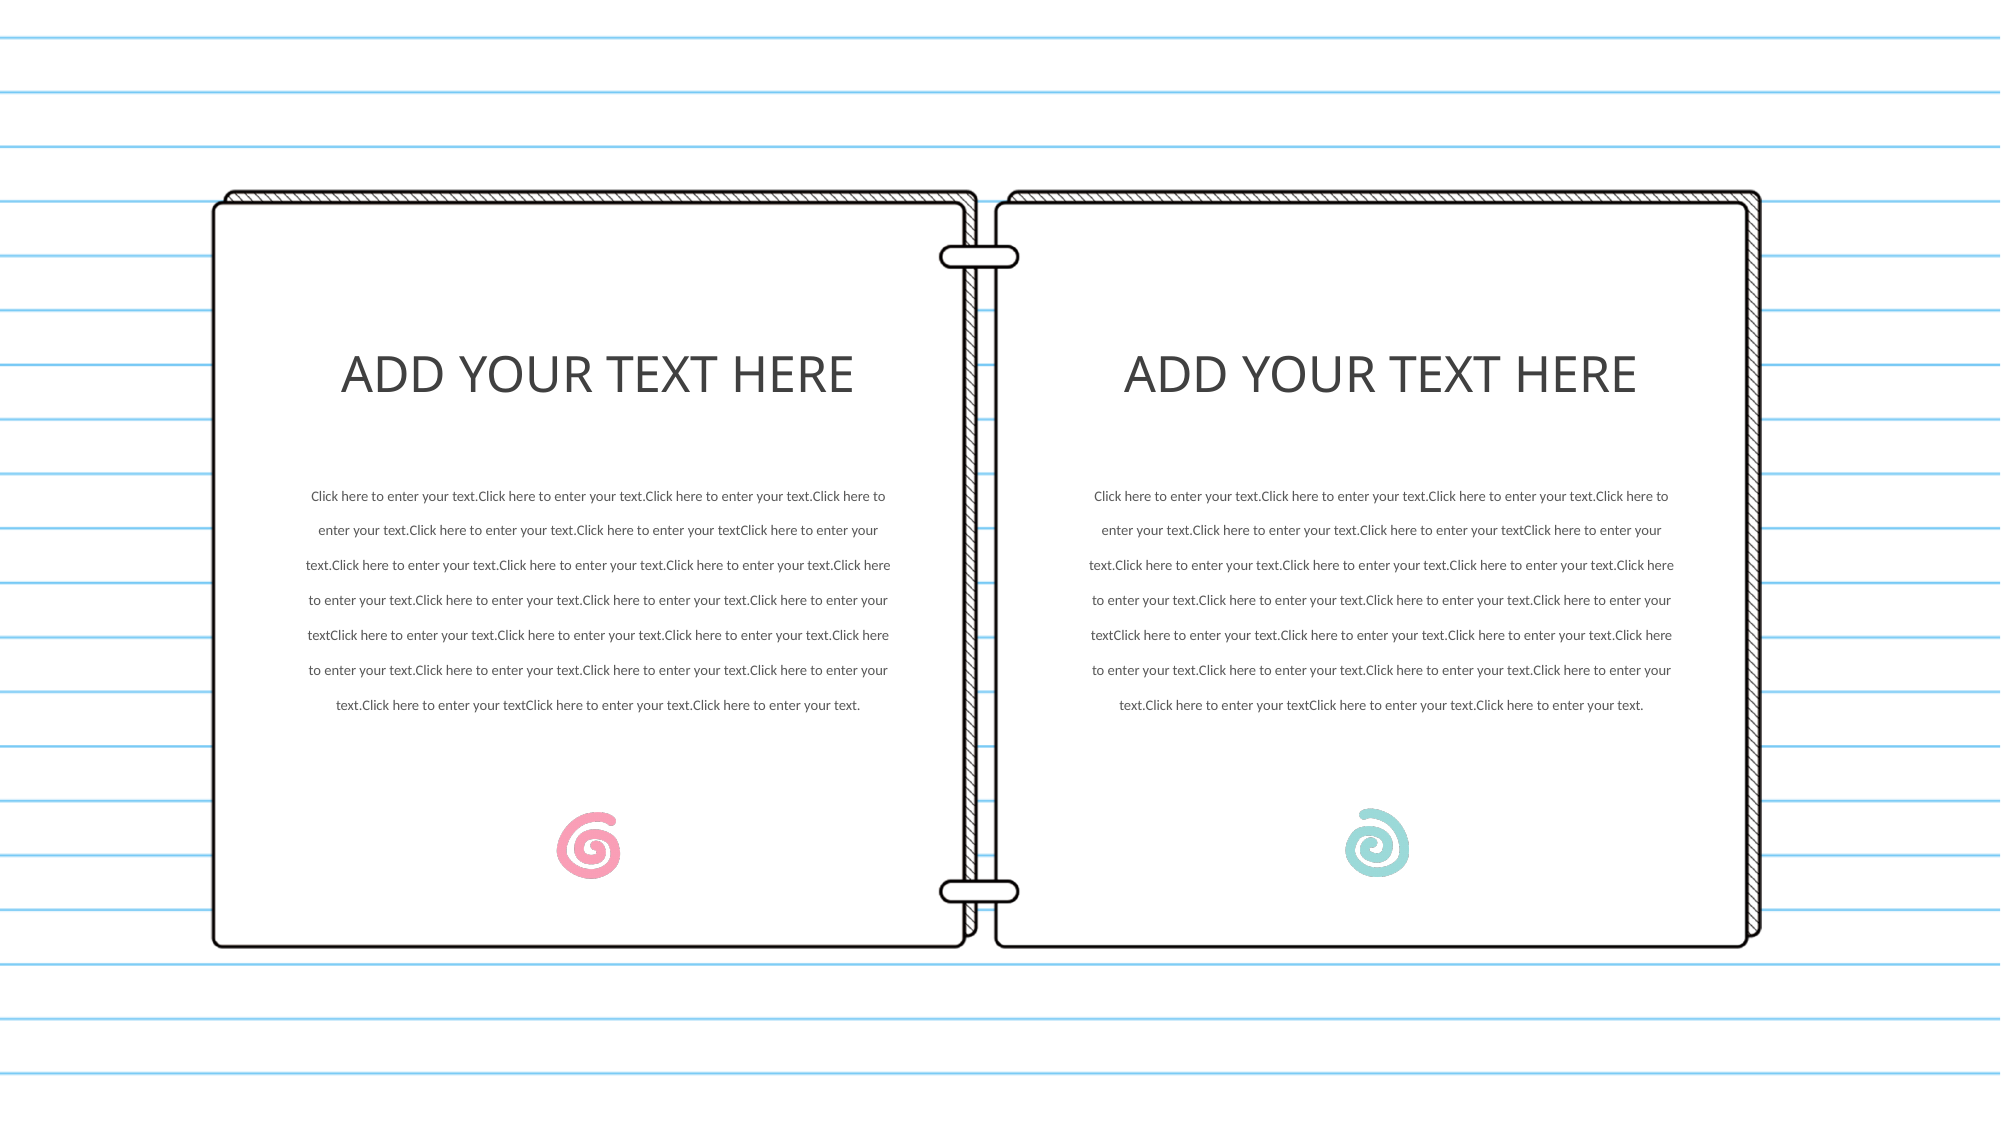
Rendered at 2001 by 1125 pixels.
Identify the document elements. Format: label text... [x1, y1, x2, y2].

picture [0, 0, 2001, 1125]
text_box ADD YOUR TEXT HERE [1422, 335, 1738, 410]
text_box ADD YOUR TEXT HERE [242, 335, 551, 410]
text_box Click here to enter your text.Click here to enter your text.Click here to enter your text.Click here to enter your text.Click here to enter your text.Click here to enter your textClick here to enter your text.Click here to enter your text.Click here to enter your text.Click here to enter your text.Click here to enter your text.Click here to enter your text.Click here to enter your text.Click here to enter your textClick here to enter your text.Click here to enter your text.Click here to enter your text.Click here to enter your text.Click here to enter your text.Click here to enter your text.Click here to enter your text.Click here to enter your textClick here to enter your text.Click here to enter your text. [290, 461, 551, 721]
text_box Click here to enter your text.Click here to enter your text.Click here to enter your text.Click here to enter your text.Click here to enter your text.Click here to enter your textClick here to enter your text.Click here to enter your text.Click here to enter your text.Click here to enter your text.Click here to enter your text.Click here to enter your text.Click here to enter your text.Click here to enter your textClick here to enter your text.Click here to enter your text.Click here to enter your text.Click here to enter your text.Click here to enter your text.Click here to enter your text.Click here to enter your text.Click here to enter your textClick here to enter your text.Click here to enter your text. [1422, 461, 1690, 721]
